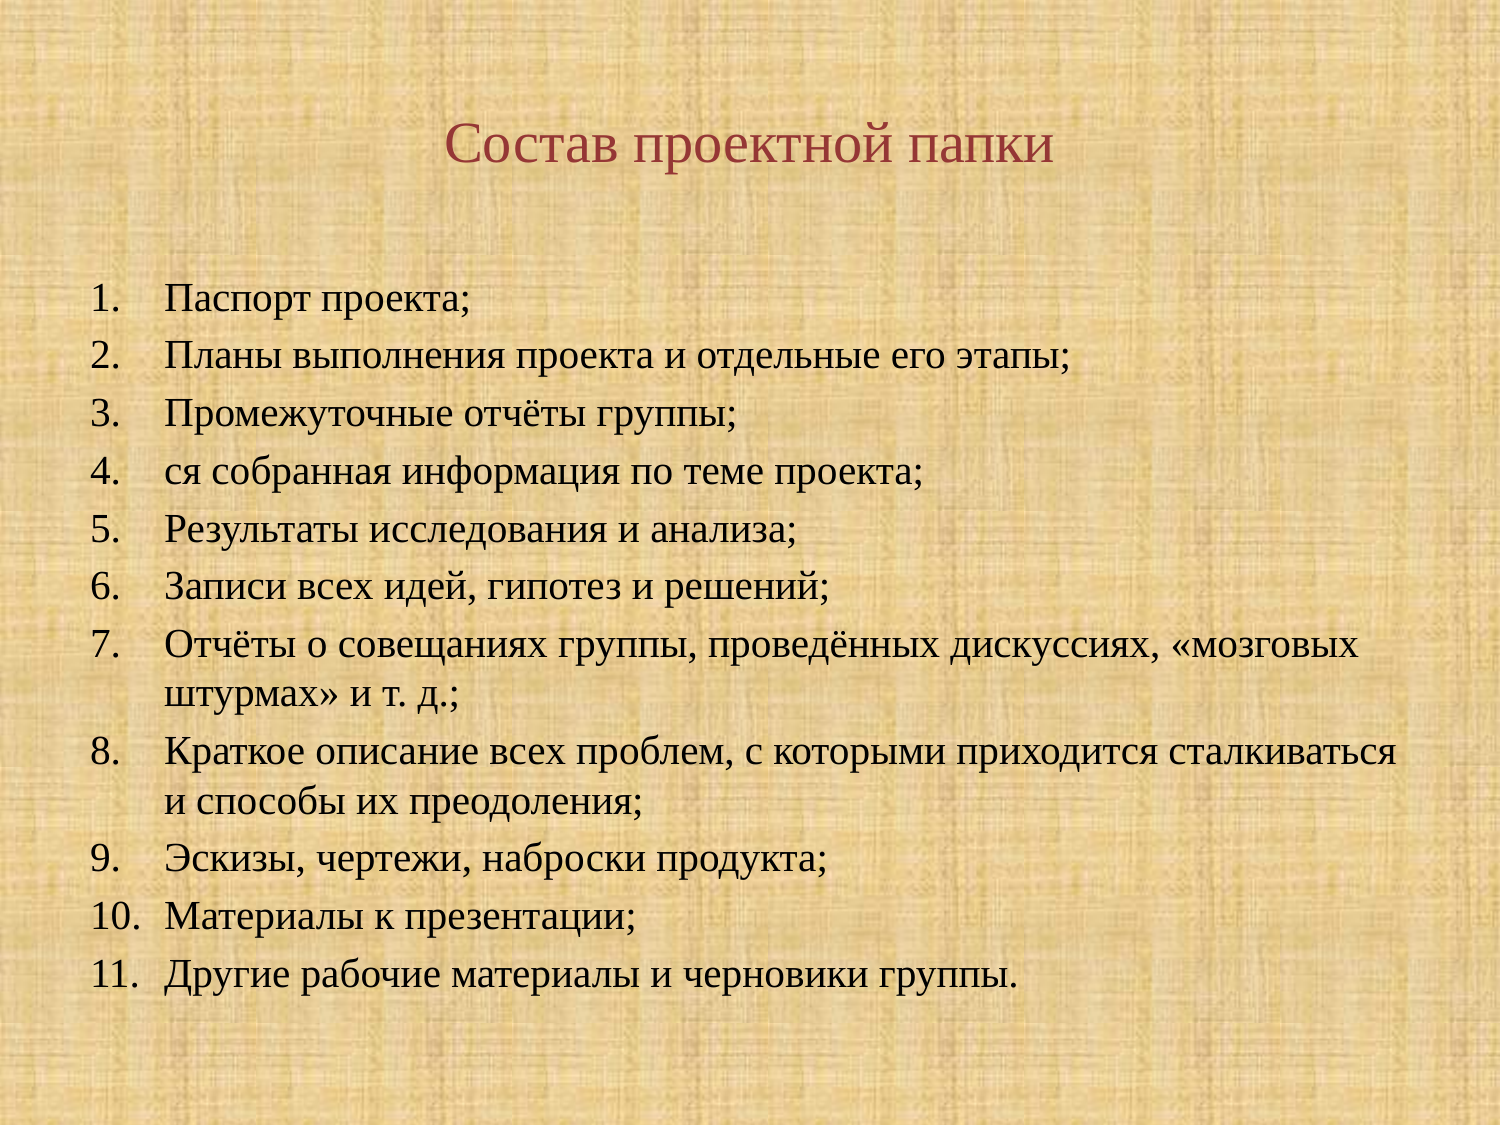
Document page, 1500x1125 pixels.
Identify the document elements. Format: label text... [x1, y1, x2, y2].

list Паспорт проекта; Планы выполнения проекта и отдельные его этапы; Промежуточные отчёты группы; ся собранная информация по теме проекта; Результаты исследования и анализа; Записи всех идей, гипотез и решений; Отчёты о совещаниях группы, проведённых дискуссиях, «мозговых штурмах» и т. д.; Краткое описание всех проблем, с которыми приходится сталкиваться и способы их преодоления; Эскизы, чертежи, наброски продукта; Материалы к презентации; Другие рабочие материалы и черновики группы. [75, 262, 1425, 1005]
picture [0, 0, 1500, 1125]
title Состав проектной папки [75, 45, 1425, 233]
